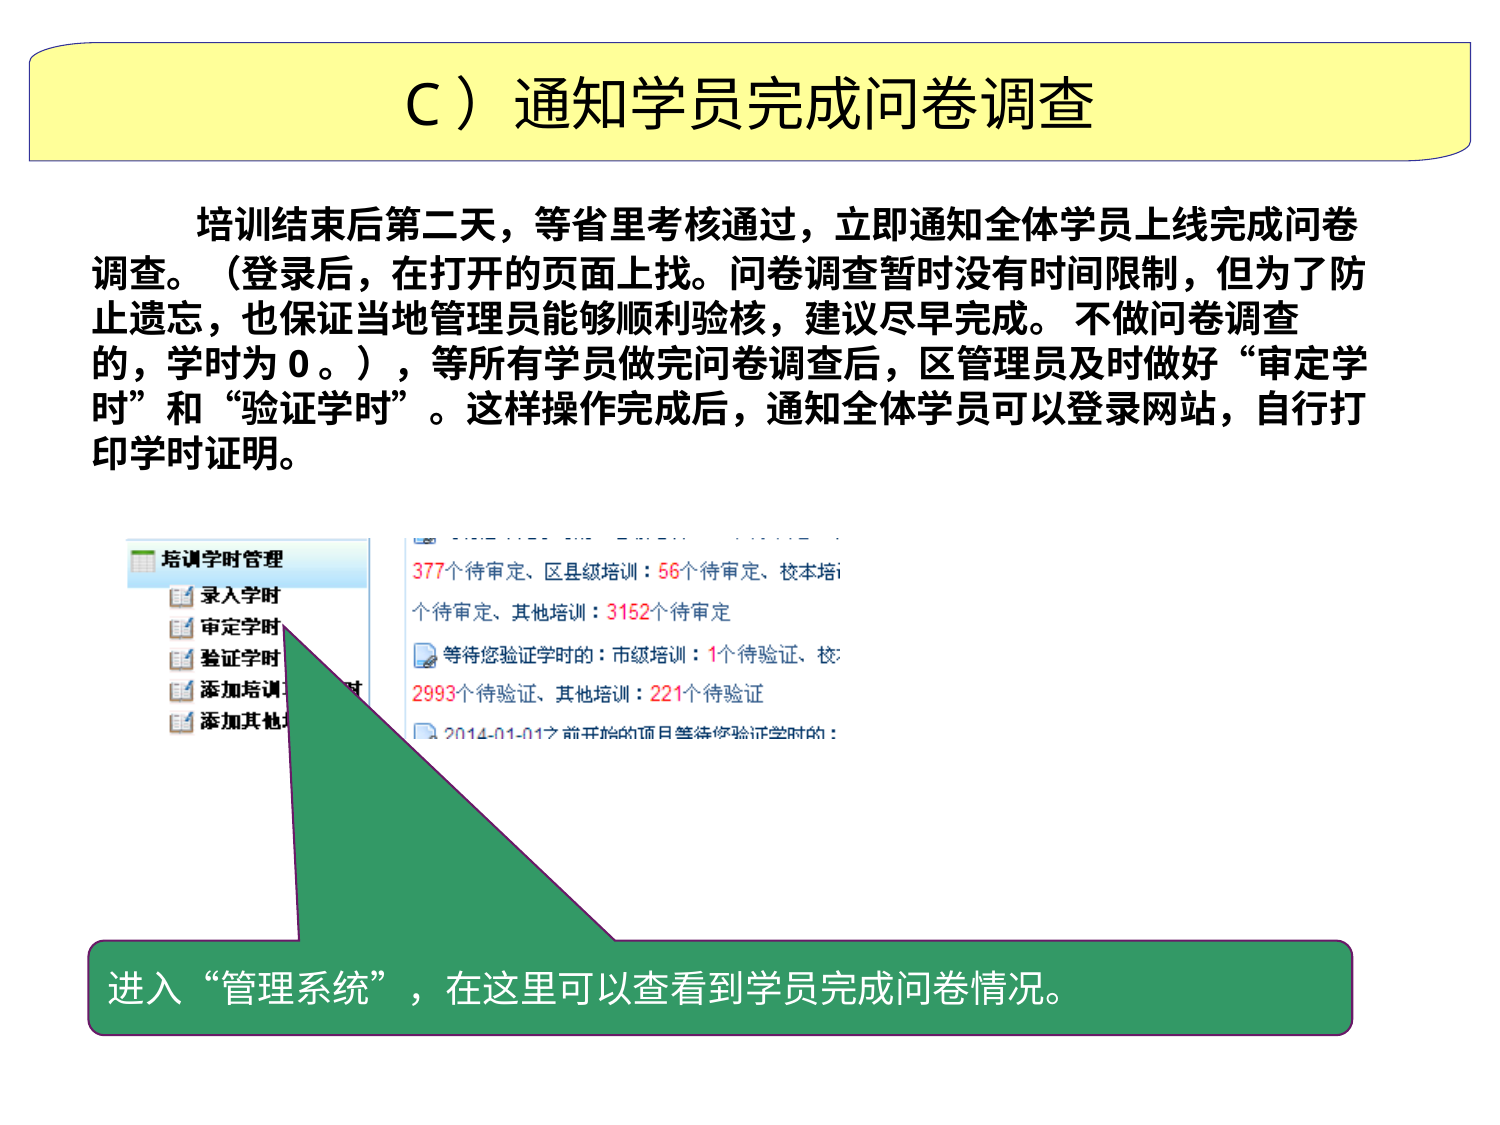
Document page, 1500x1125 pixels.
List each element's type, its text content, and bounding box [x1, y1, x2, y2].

picture [123, 538, 840, 740]
text_box 培训结束后第二天，等省里考核通过，立即通知全体学员上线完成问卷调查。（登录后，在打开的页面上找。问卷调查暂时没有时间限制，但为了防止遗忘，也保证当地管理员能够顺利验核，建议尽早完成。 不做问卷调查的，学时为0。），等所有学员做完问卷调查后，区管理员及时做好“审定学时”和“验证学时”。这样操作完成后，通知全体学员可以登录网站，自行打印学时证明。 [76, 172, 1388, 483]
text_box 进入“管理系统”，在这里可以查看到学员完成问卷情况。 [88, 748, 1353, 1036]
text_box C）通知学员完成问卷调查 [29, 42, 1471, 161]
